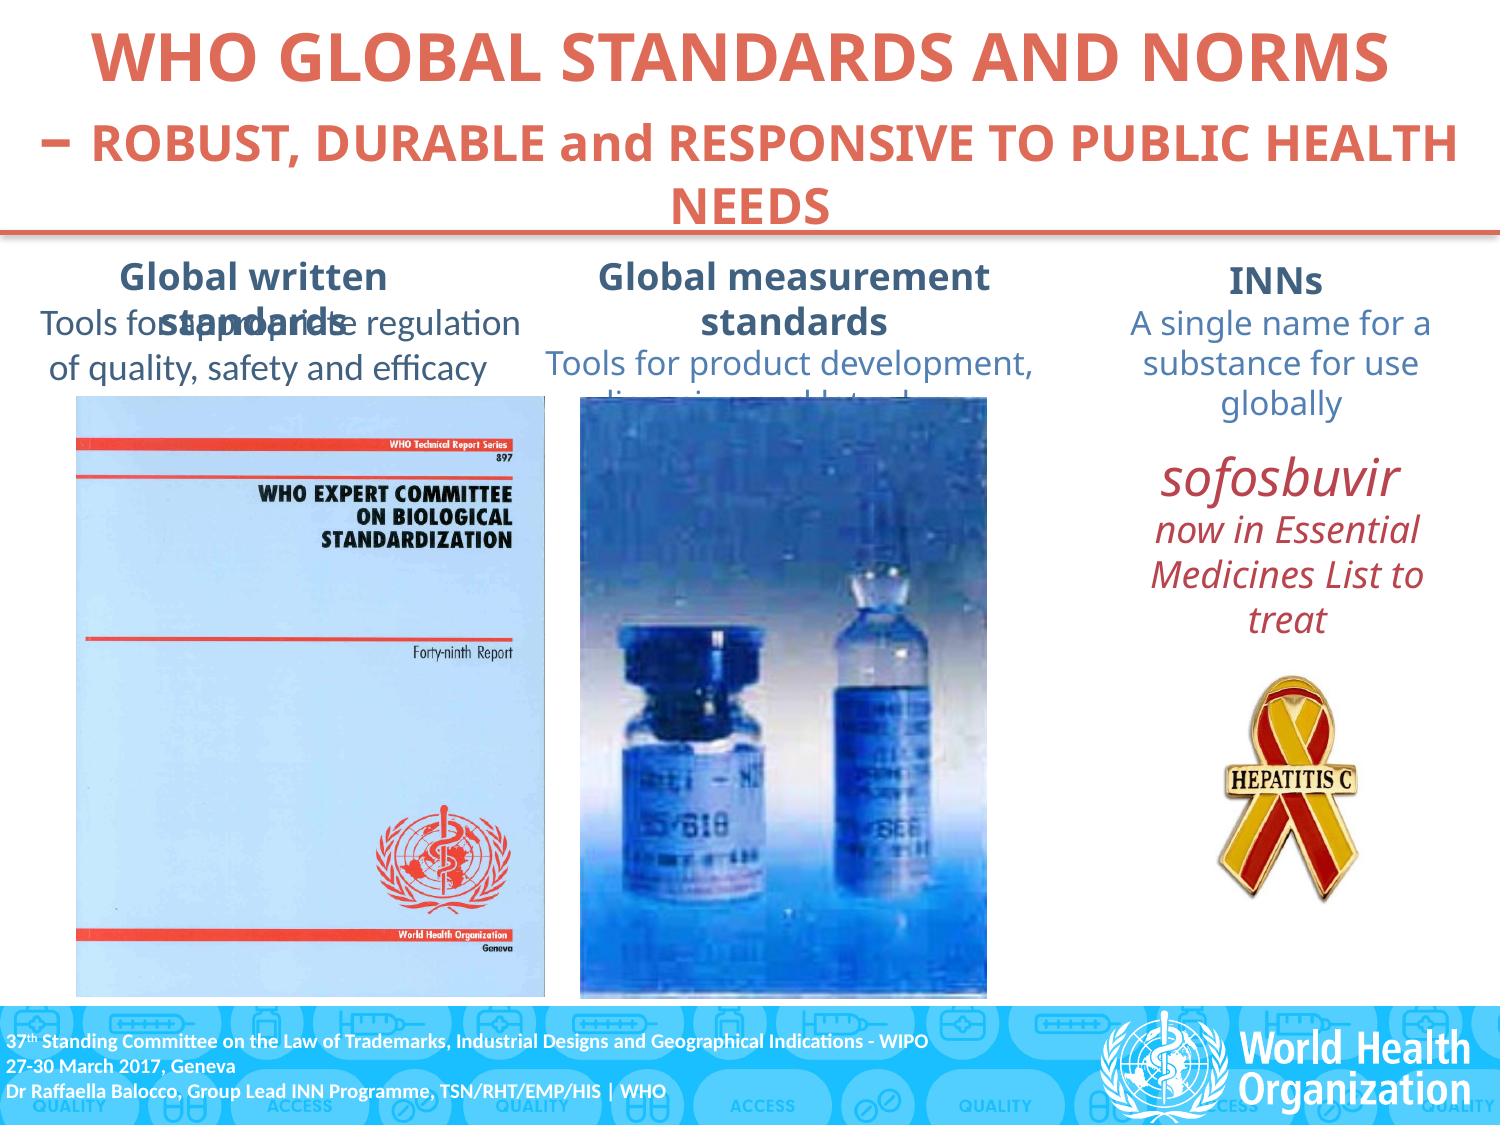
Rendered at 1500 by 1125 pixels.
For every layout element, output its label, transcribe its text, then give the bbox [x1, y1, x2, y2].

text_box Global measurement standards Tools for product development, licensing and lot release [496, 245, 1093, 470]
picture [0, 1006, 1500, 1125]
text_box Global written standards [17, 245, 491, 350]
title WHO GLOBAL STANDARDS AND NORMS – ROBUST, DURABLE and RESPONSIVE TO PUBLIC HEALTH NEEDS [0, 30, 1500, 219]
text_box sofosbuvir now in Essential Medicines List to treat [1116, 436, 1459, 649]
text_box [580, 396, 987, 1000]
text_box INNs A single name for a substance for use globally [1062, 249, 1500, 475]
picture [76, 395, 546, 997]
text_box Tools for appropriate regulation of quality, safety and efficacy [25, 290, 537, 395]
picture [1136, 668, 1439, 908]
